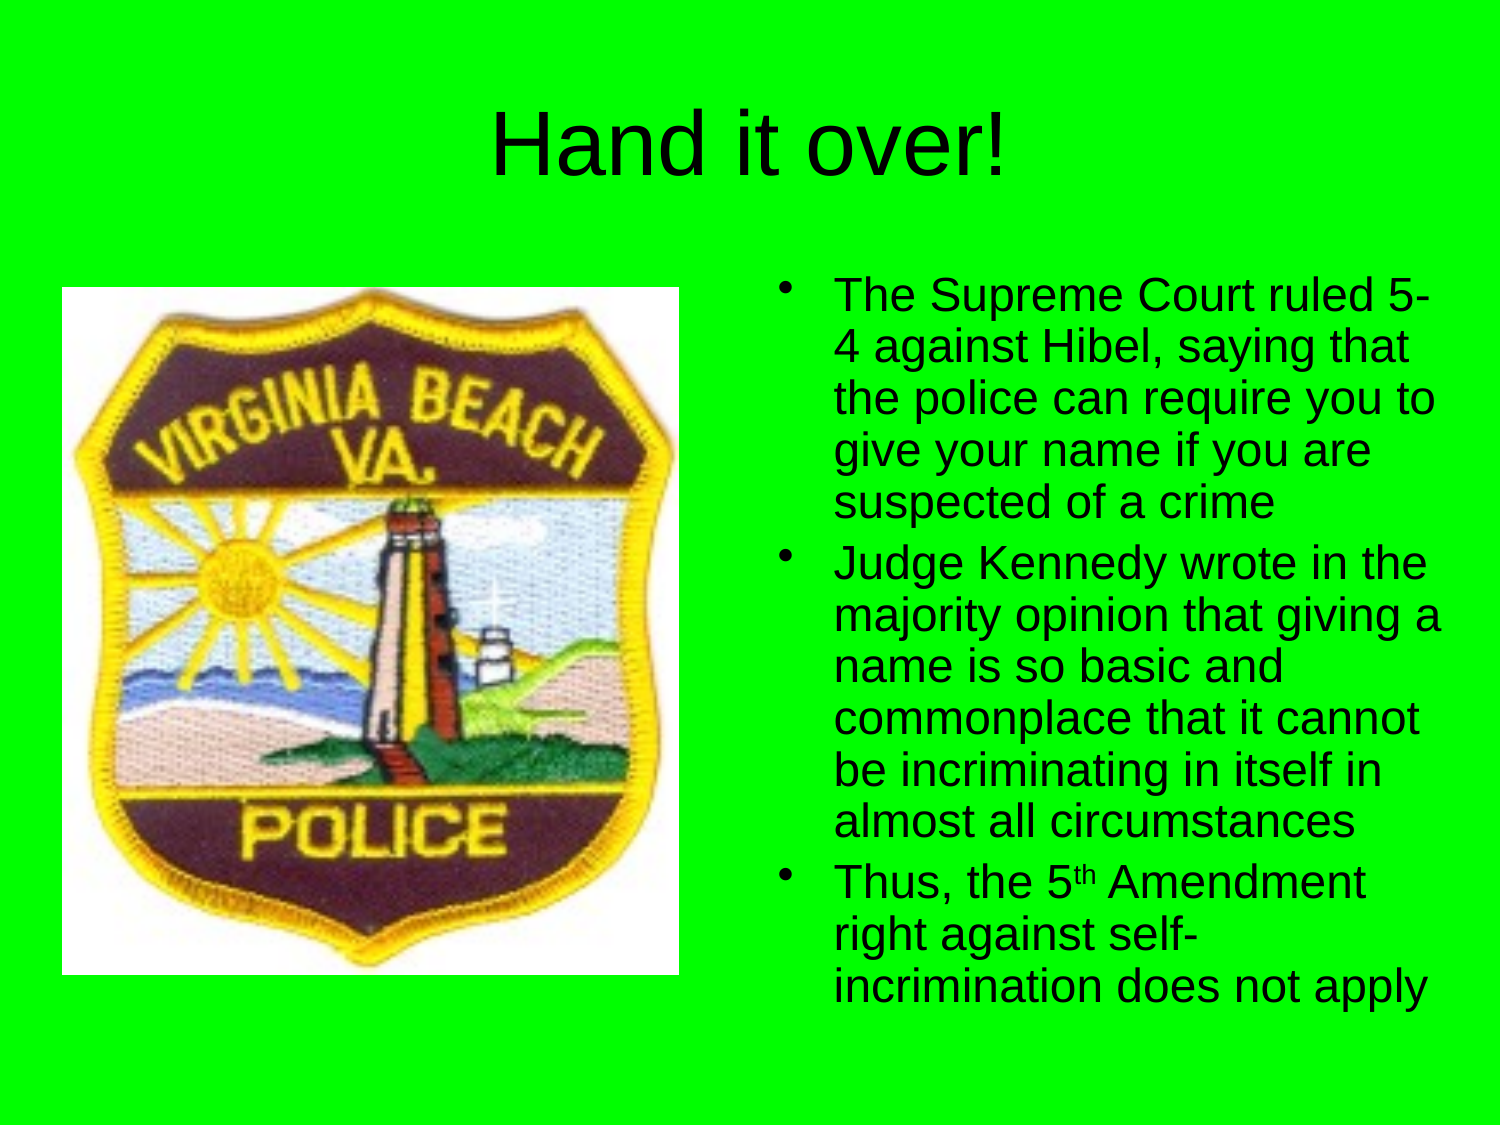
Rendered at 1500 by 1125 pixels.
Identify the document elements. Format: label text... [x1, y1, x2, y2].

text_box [62, 287, 679, 976]
title Hand it over! [75, 45, 1425, 233]
list The Supreme Court ruled 5-4 against Hibel, saying that the police can require you to give your name if you are suspected of a crime Judge Kennedy wrote in the majority opinion that giving a name is so basic and commonplace that it cannot be incriminating in itself in almost all circumstances Thus, the 5th Amendment right against self-incrimination does not apply [762, 262, 1463, 1063]
